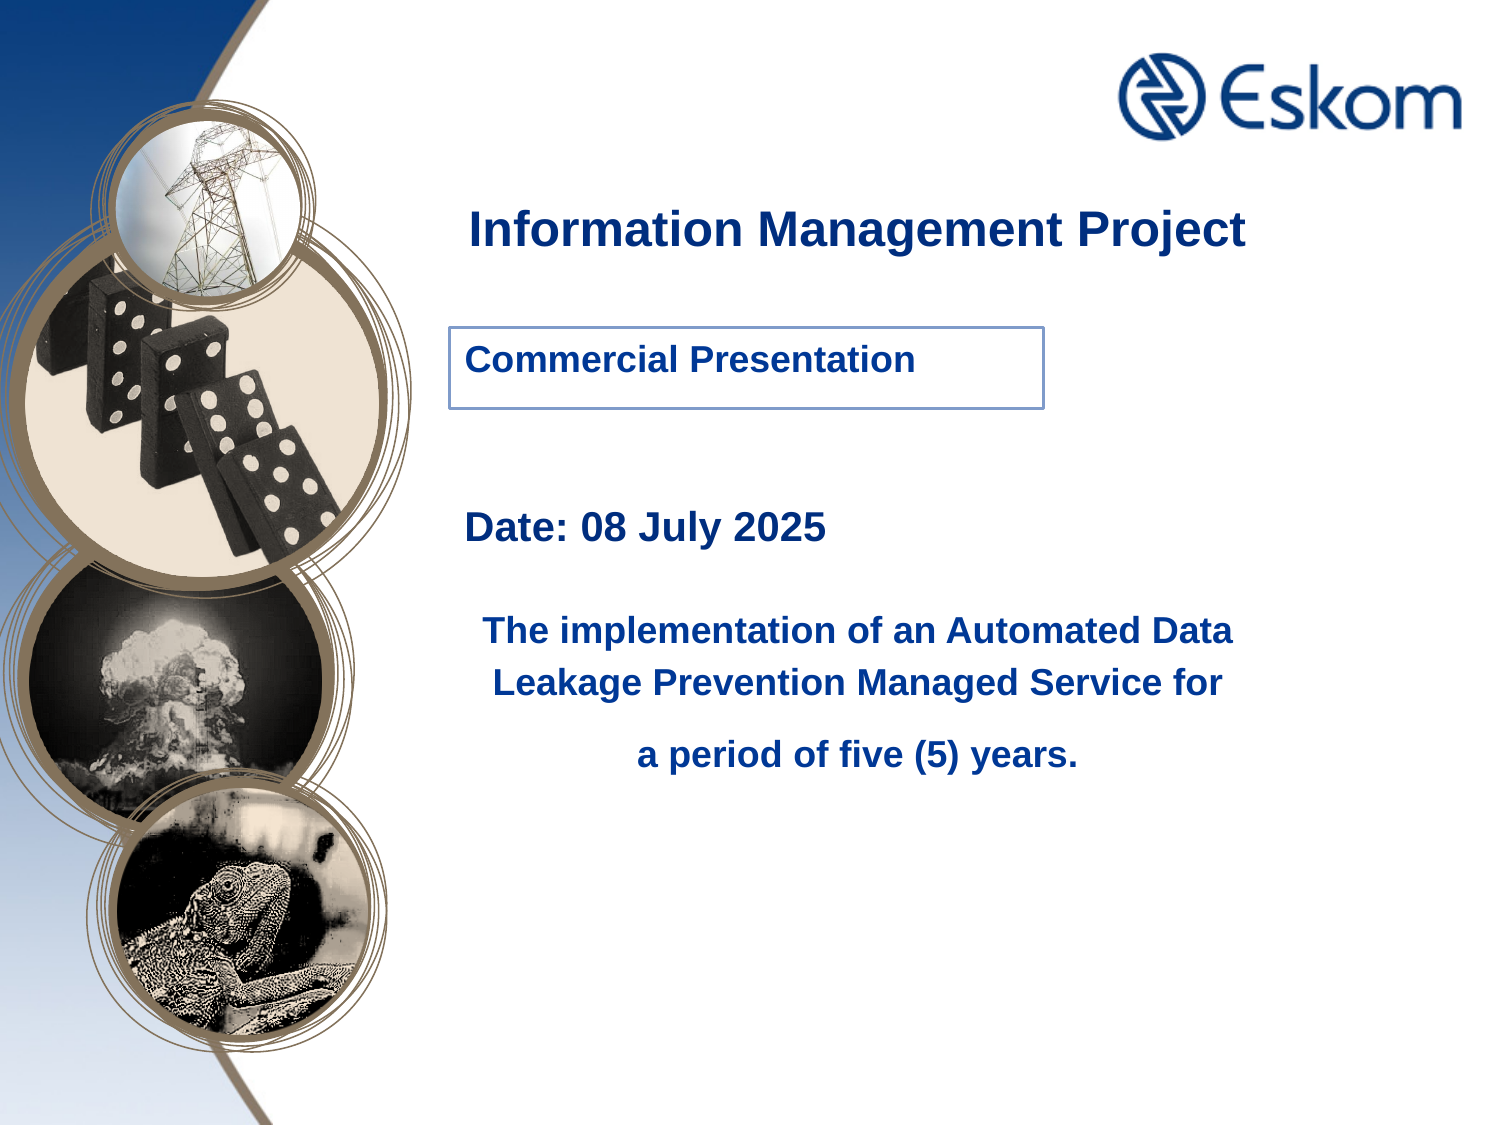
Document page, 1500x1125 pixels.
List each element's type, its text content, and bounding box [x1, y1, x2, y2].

text_box Information Management Project [481, 188, 1363, 264]
text_box Commercial Presentation [481, 327, 1044, 409]
picture [1115, 52, 1468, 142]
text_box [561, 734, 1500, 893]
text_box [0, 0, 476, 1125]
text_box Date: 08 July 2025 The implementation of an Automated Data Leakage Prevention Managed Service for a period of five (5) years. [481, 491, 1267, 783]
